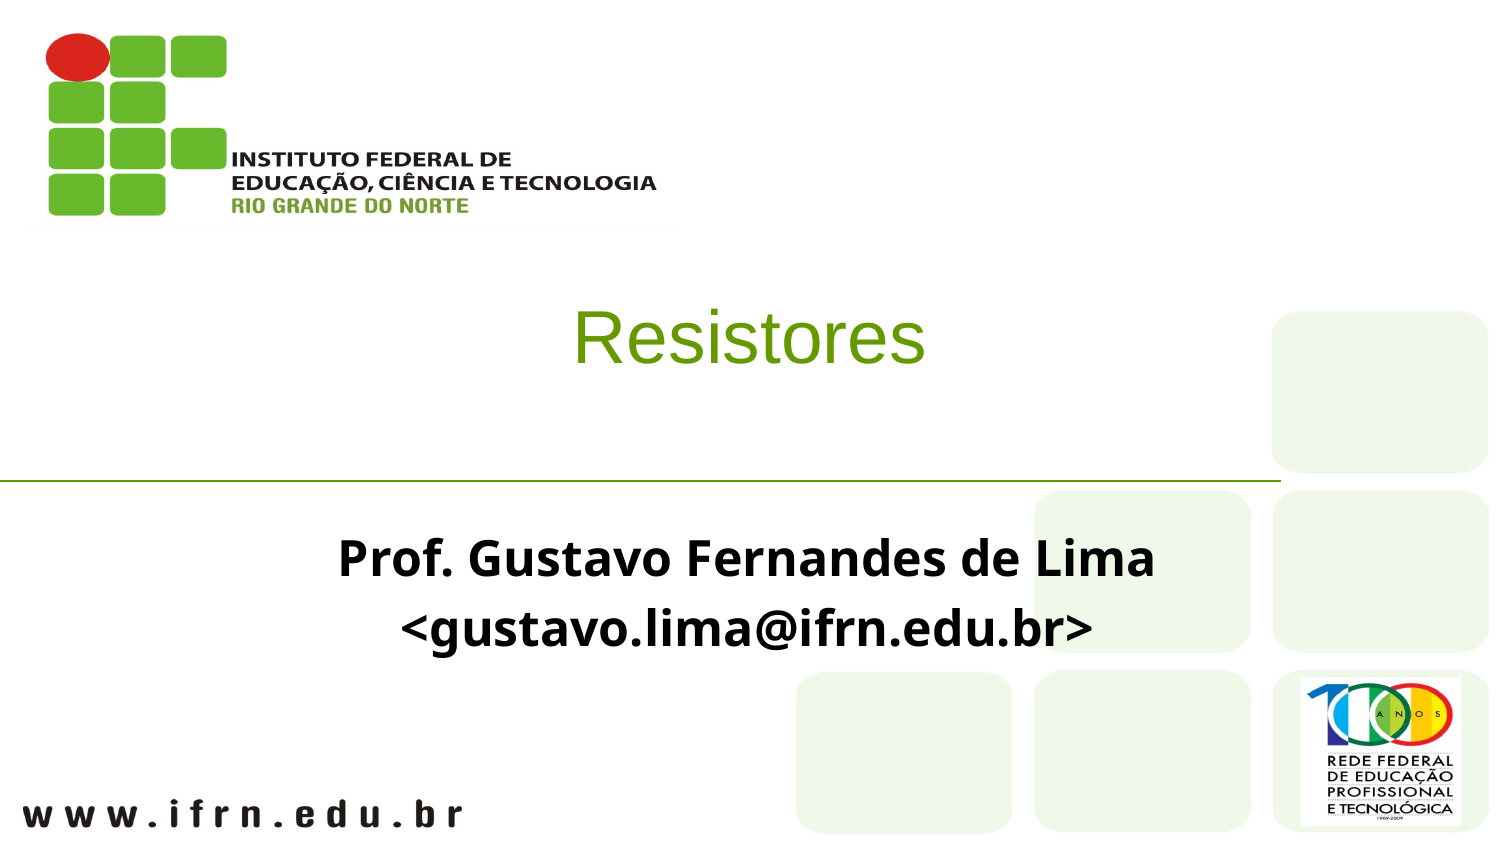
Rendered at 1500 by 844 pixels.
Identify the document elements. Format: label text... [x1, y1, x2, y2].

picture [0, 430, 1500, 843]
picture [23, 17, 678, 232]
subtitle Prof. Gustavo Fernandes de Lima <gustavo.lima@ifrn.edu.br> [222, 518, 1273, 651]
title Resistores [0, 237, 1500, 430]
